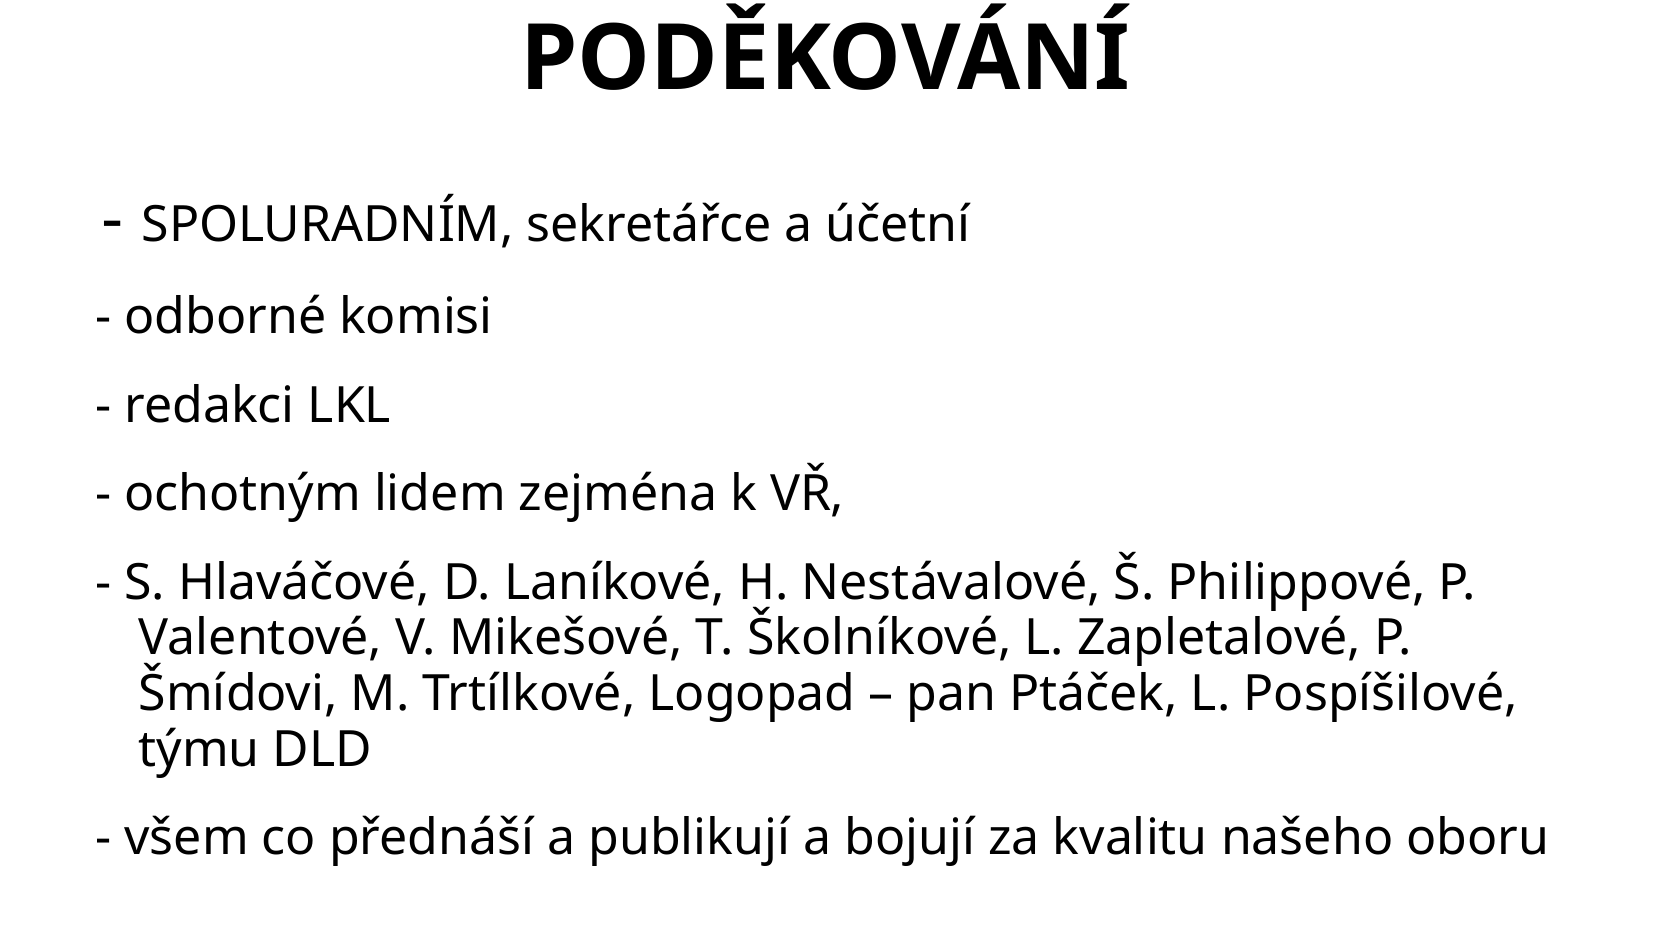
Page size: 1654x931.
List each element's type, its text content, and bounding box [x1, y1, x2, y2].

list - SPOLURADNÍM, sekretářce a účetní - odborné komisi - redakci LKL - ochotným lidem zejména k VŘ, - S. Hlaváčové, D. Laníkové, H. Nestávalové, Š. Philippové, P. Valentové, V. Mikešové, T. Školníkové, L. Zapletalové, P. Šmídovi, M. Trtílkové, Logopad – pan Ptáček, L. Pospíšilové, týmu DLD - všem co přednáší a publikují a bojují za kvalitu našeho oboru [82, 177, 1569, 886]
title PODĚKOVÁNÍ [82, 36, 1569, 177]
